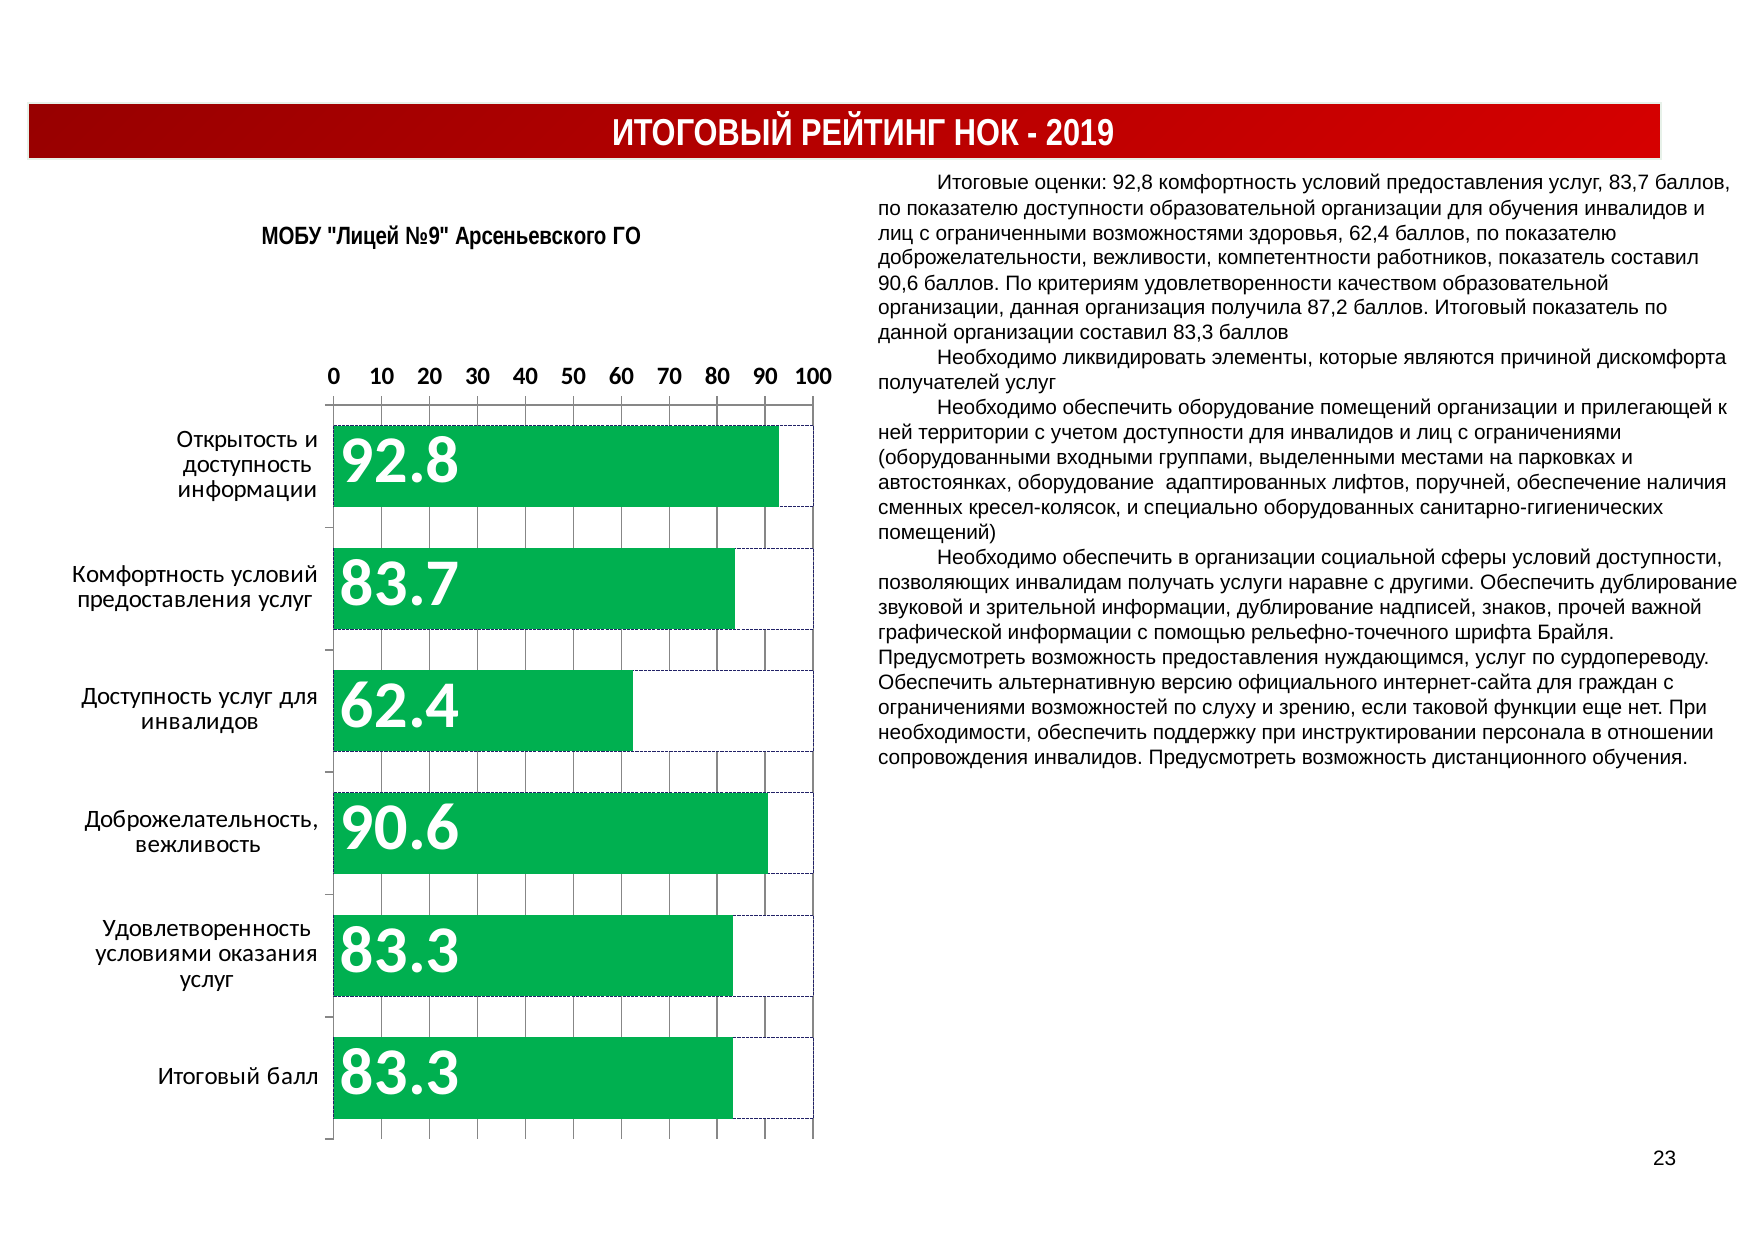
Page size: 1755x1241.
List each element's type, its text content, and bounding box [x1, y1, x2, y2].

slide_number 23 [1283, 1136, 1694, 1223]
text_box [27, 102, 1662, 160]
text_box Итоговые оценки: 92,8 комфортность условий предоставления услуг, 83,7 баллов, по показателю доступности образовательной организации для обучения инвалидов и лиц с ограниченными возможностями здоровья, 62,4 баллов, по показателю доброжелательности, вежливости, компетентности работников, показатель составил 90,6 баллов. По критериям удовлетворенности качеством образовательной организации, данная организация получила 87,2 баллов. Итоговый показатель по данной организации составил 83,3 баллов Необходимо ликвидировать элементы, которые являются причиной дискомфорта получателей услуг Необходимо обеспечить оборудование помещений организации и прилегающей к ней территории с учетом доступности для инвалидов и лиц с ограничениями (оборудованными входными группами, выделенными местами на парковках и автостоянках, оборудование адаптированных лифтов, поручней, обеспечение наличия сменных кресел-колясок, и специально оборудованных санитарно-гигиенических помещений) Необходимо обеспечить в организации социальной сферы условий доступности, позволяющих инвалидам получать услуги наравне с другими. Обеспечить дублирование звуковой и зрительной информации, дублирование надписей, знаков, прочей важной графической информации с помощью рельефно-точечного шрифта Брайля. Предусмотреть возможность предоставления нуждающимся, услуг по сурдопереводу. Обеспечить альтернативную версию официального интернет-сайта для граждан с ограничениями возможностей по слуху и зрению, если таковой функции еще нет. При необходимости, обеспечить поддержку при инструктировании персонала в отношении сопровождения инвалидов. Предусмотреть возможность дистанционного обучения. [863, 161, 1755, 776]
chart [58, 185, 845, 1172]
